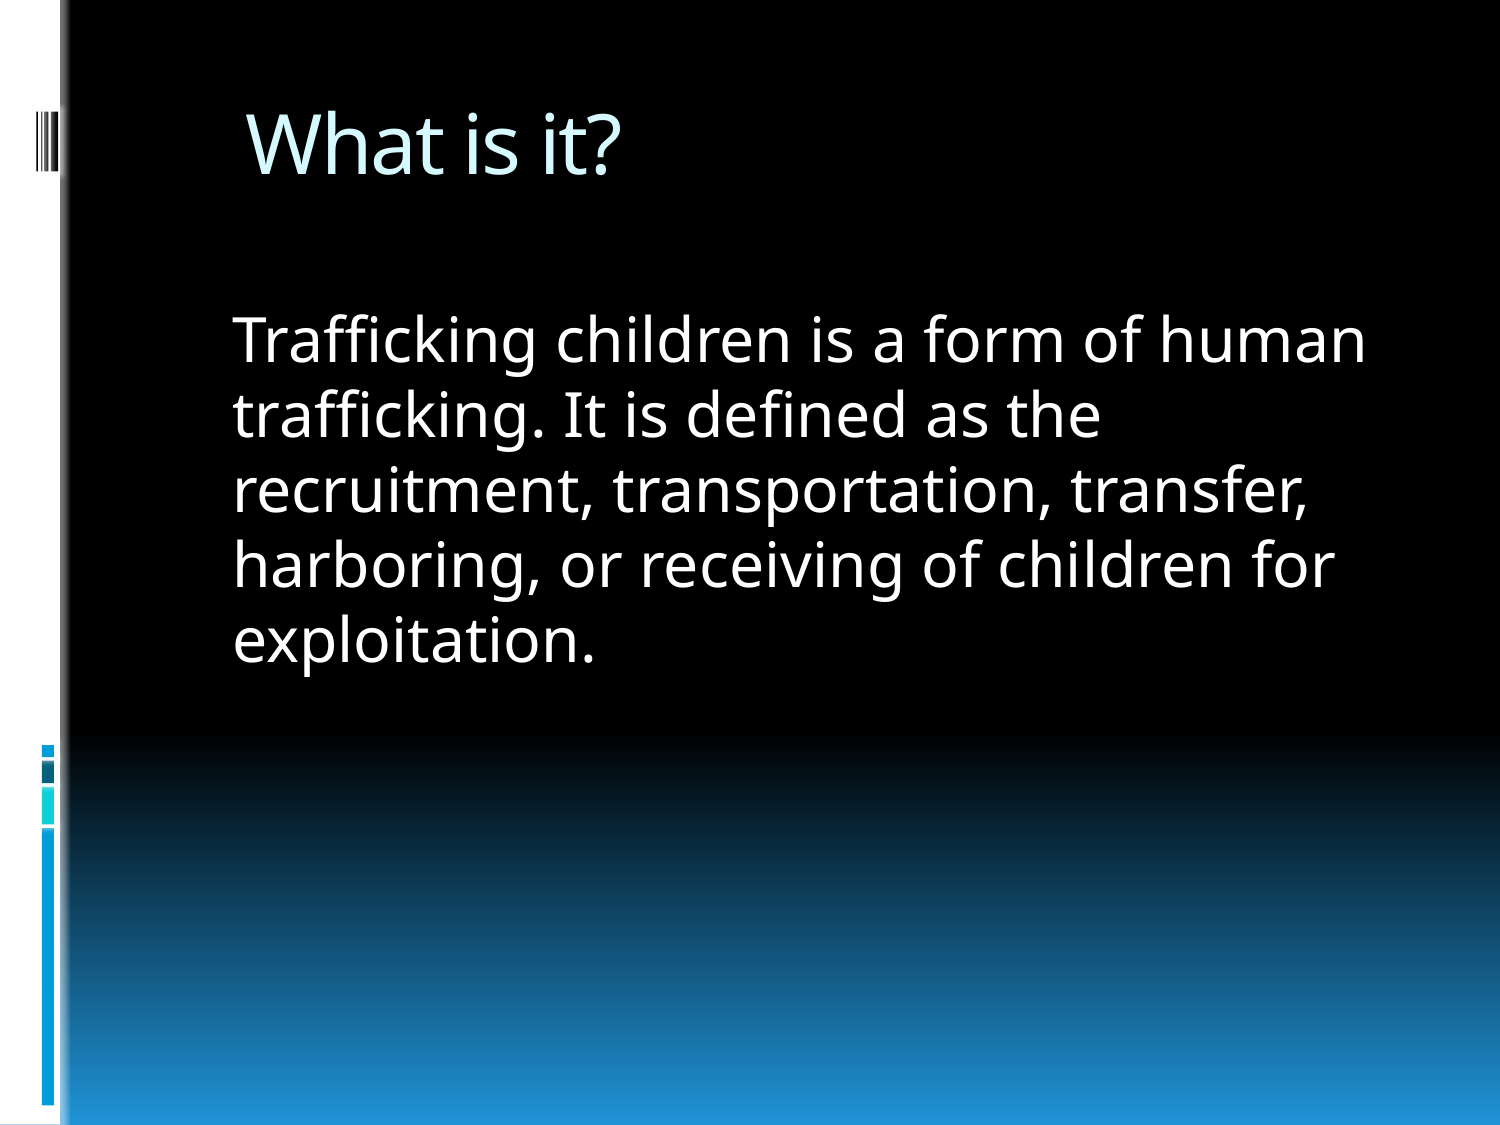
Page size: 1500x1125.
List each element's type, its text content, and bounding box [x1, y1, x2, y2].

list Trafficking children is a form of human trafficking. It is defined as the recruitment, transportation, transfer, harboring, or receiving of children for exploitation. [150, 292, 1425, 1043]
title What is it? [150, 83, 1425, 234]
